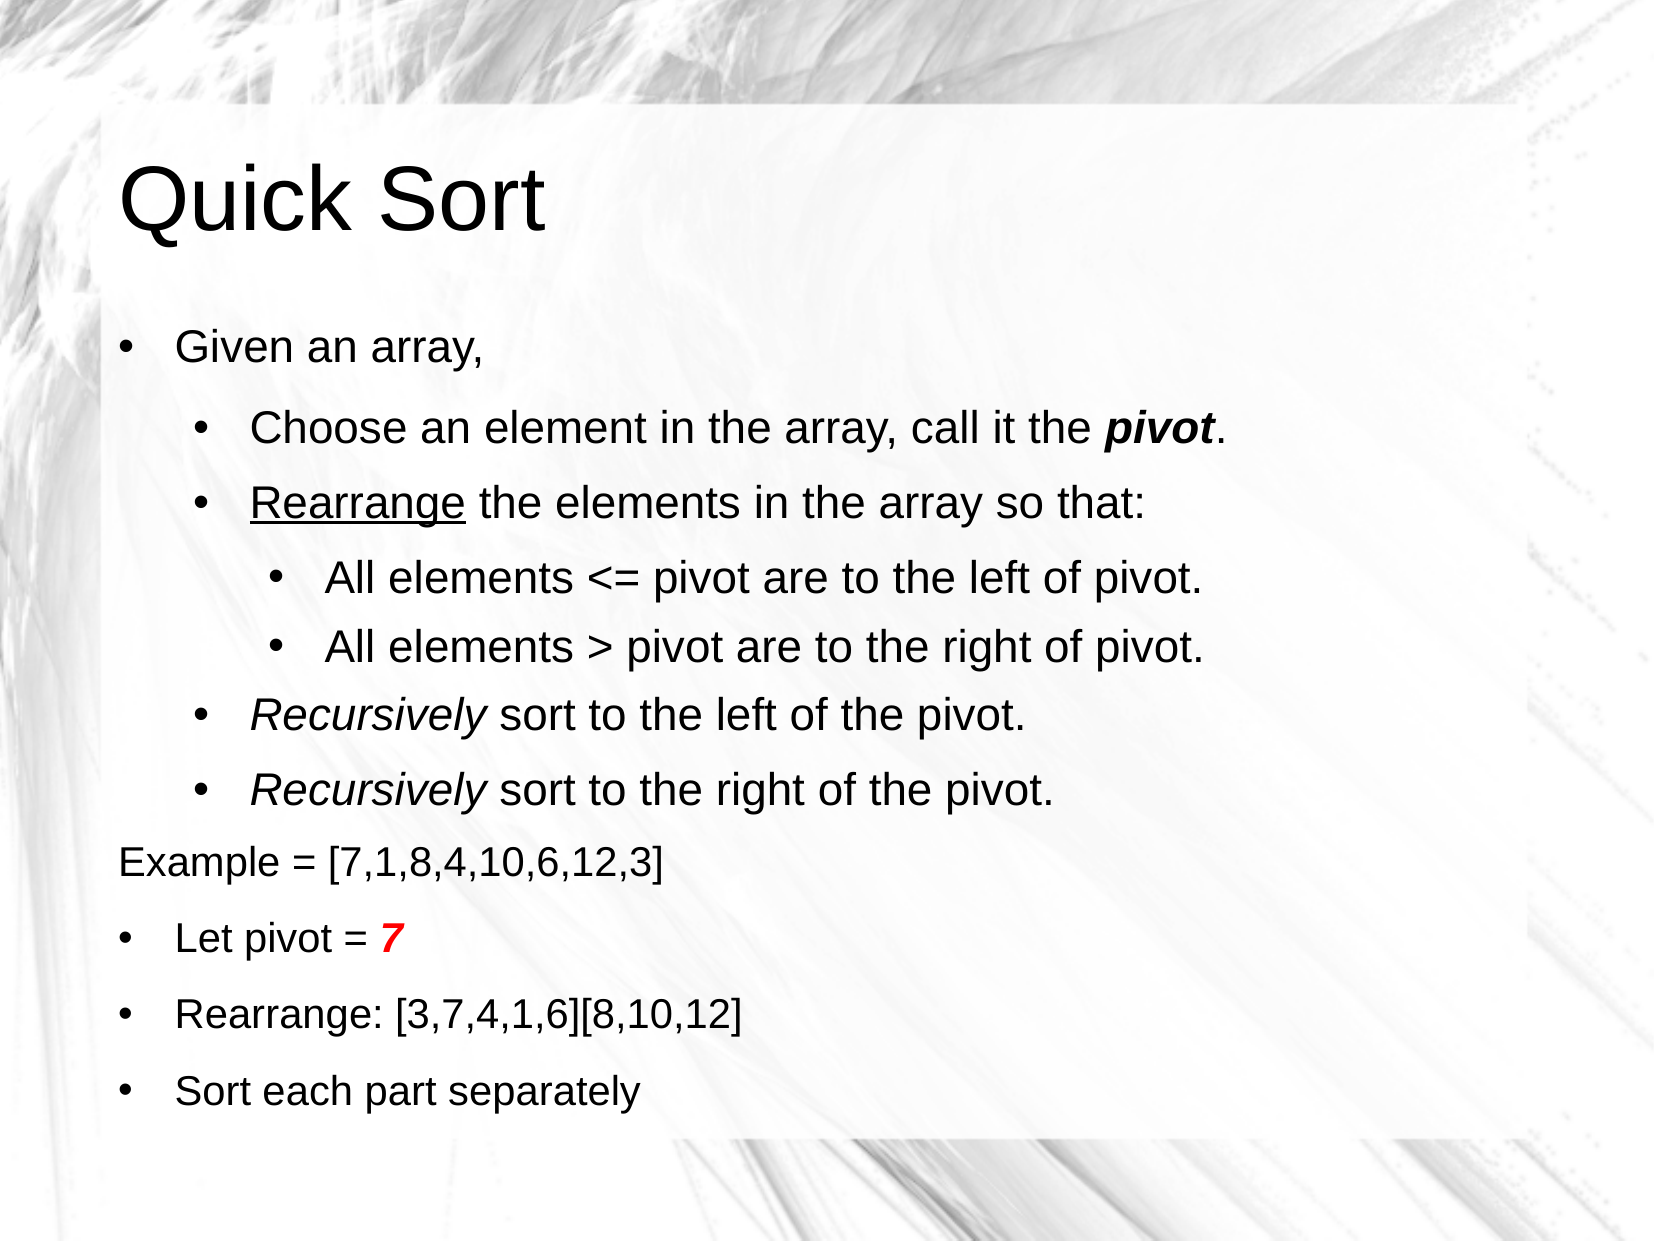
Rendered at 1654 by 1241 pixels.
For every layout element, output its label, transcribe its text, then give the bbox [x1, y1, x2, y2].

title Quick Sort [118, 112, 1506, 281]
list Given an array, Choose an element in the array, call it the pivot. Rearrange the elements in the array so that: All elements <= pivot are to the left of pivot. All elements > pivot are to the right of pivot. Recursively sort to the left of the pivot. Recursively sort to the right of the pivot. Example = [7,1,8,4,10,6,12,3] Let pivot = 7 Rearrange: [3,7,4,1,6][8,10,12] Sort each part separately [118, 319, 1571, 1109]
picture [0, 0, 1654, 1241]
